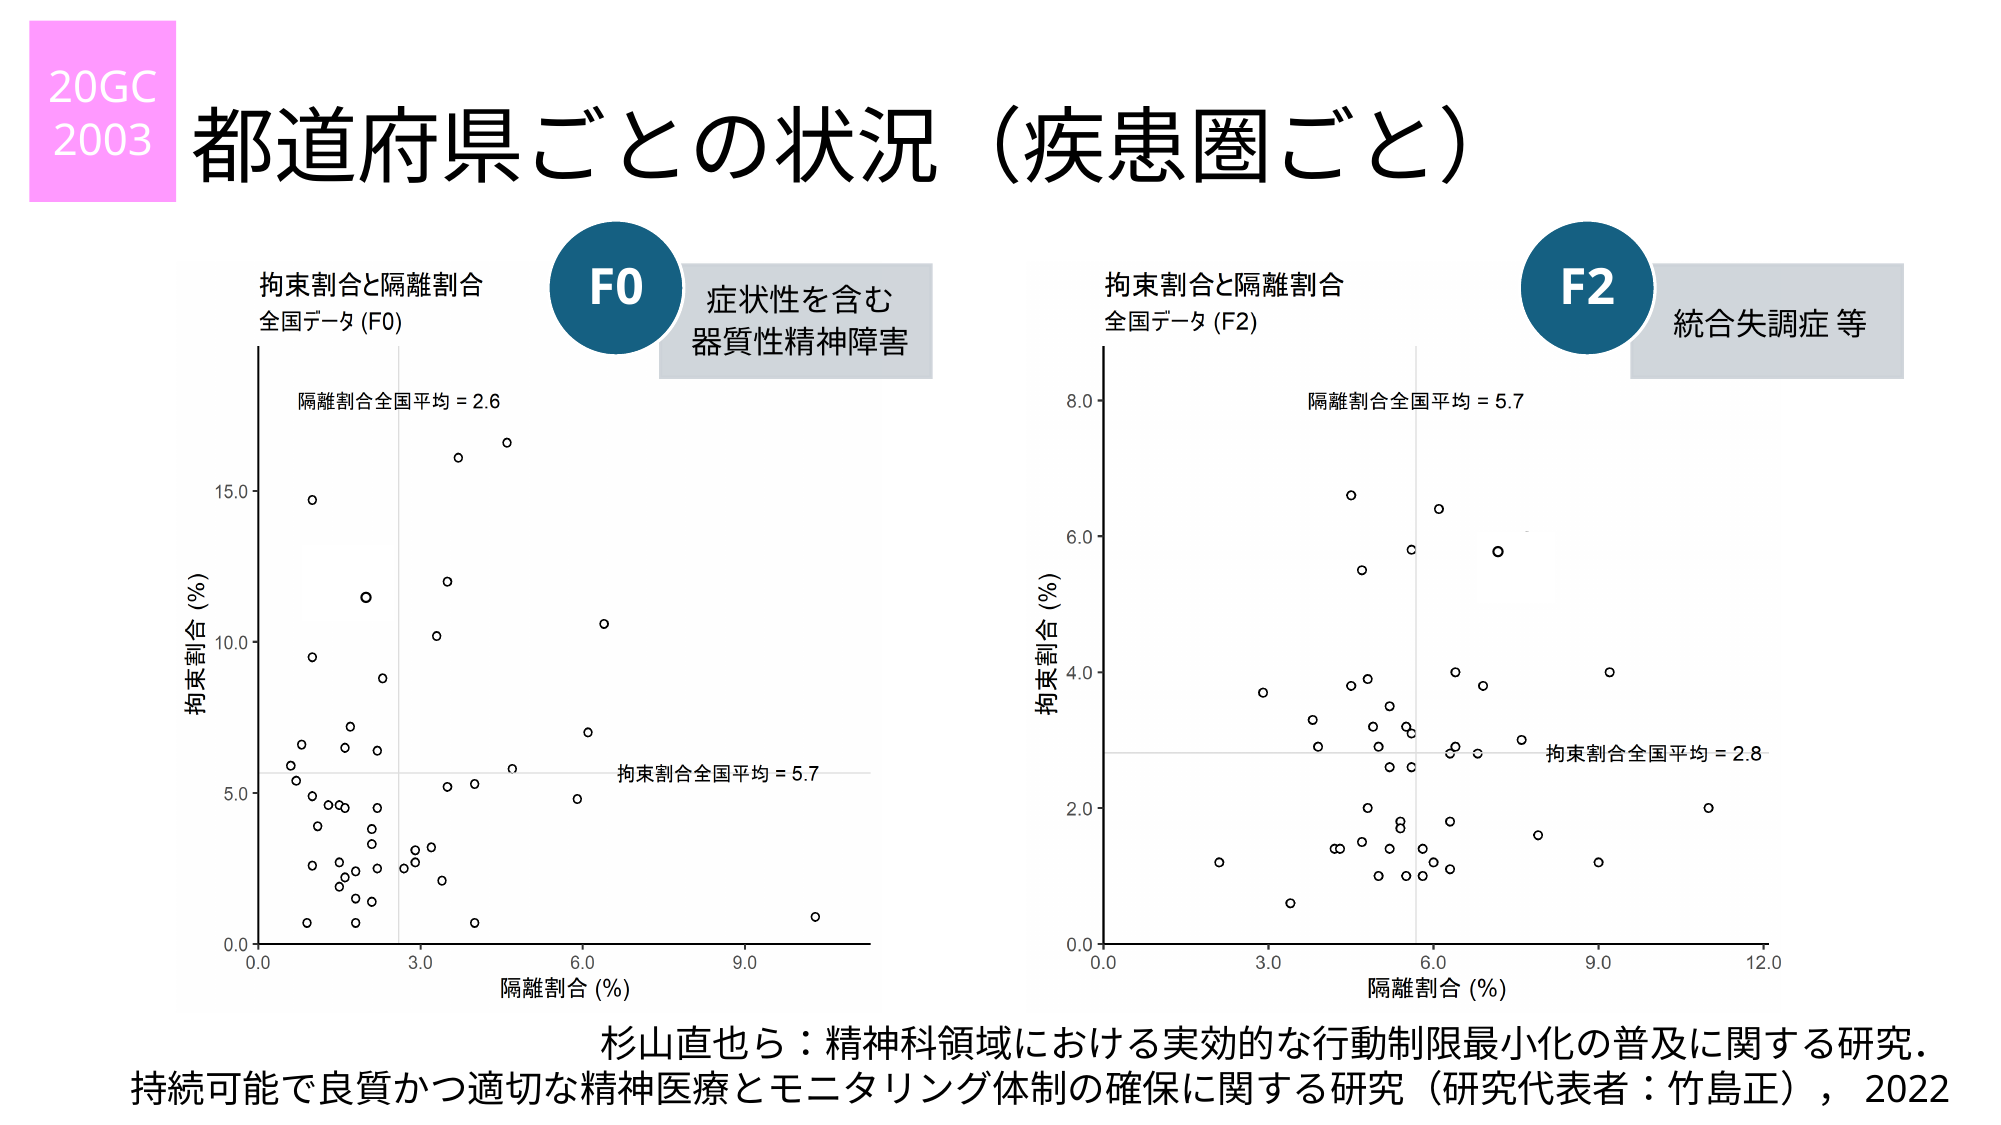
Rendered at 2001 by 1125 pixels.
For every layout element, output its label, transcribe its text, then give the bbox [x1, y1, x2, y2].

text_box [547, 219, 955, 378]
text_box 20GC 2003 [28, 19, 178, 203]
text_box 都道府県ごとの状況（疾患圏ごと） [178, 85, 2000, 201]
text_box 杉山直也ら：精神科領域における実効的な⾏動制限最⼩化の普及に関する研究． 持続可能で良質かつ適切な精神医療とモニタリング体制の確保に関する研究（研究代表者：竹島正），2022 [34, 1012, 1966, 1118]
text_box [1518, 219, 1926, 378]
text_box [175, 260, 882, 1014]
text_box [1025, 260, 1781, 1014]
